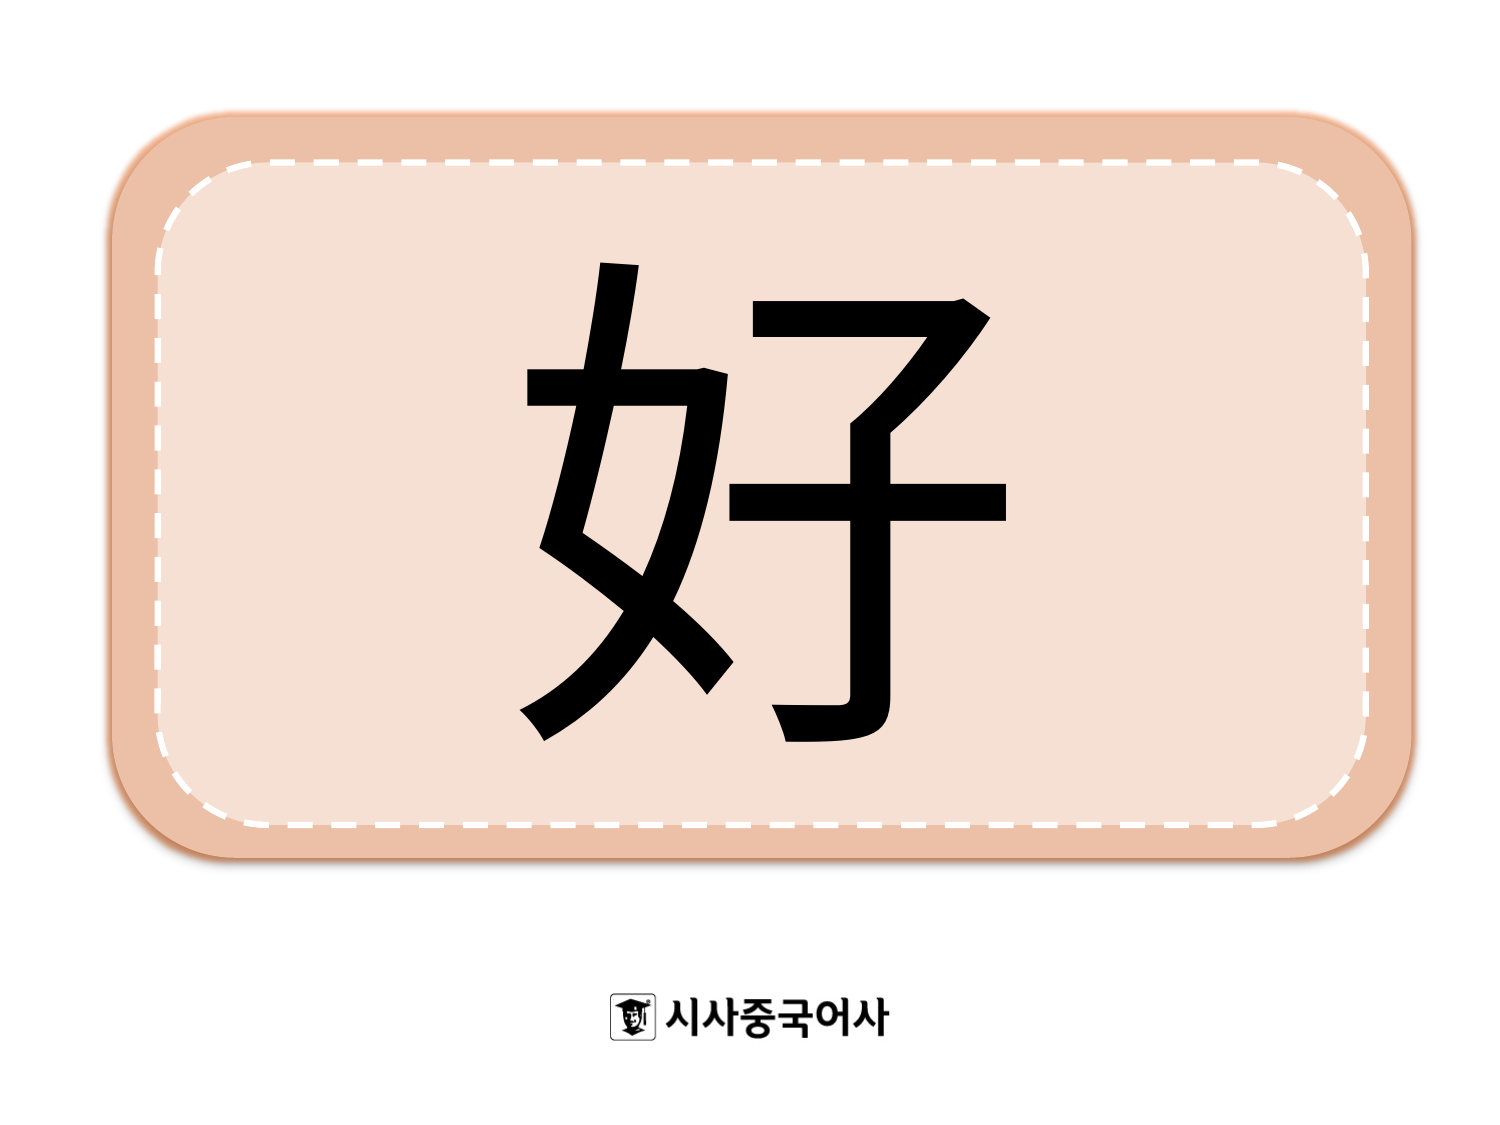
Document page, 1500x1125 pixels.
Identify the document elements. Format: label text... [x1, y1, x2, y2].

text_box 好 [162, 160, 1371, 824]
picture [602, 987, 898, 1047]
